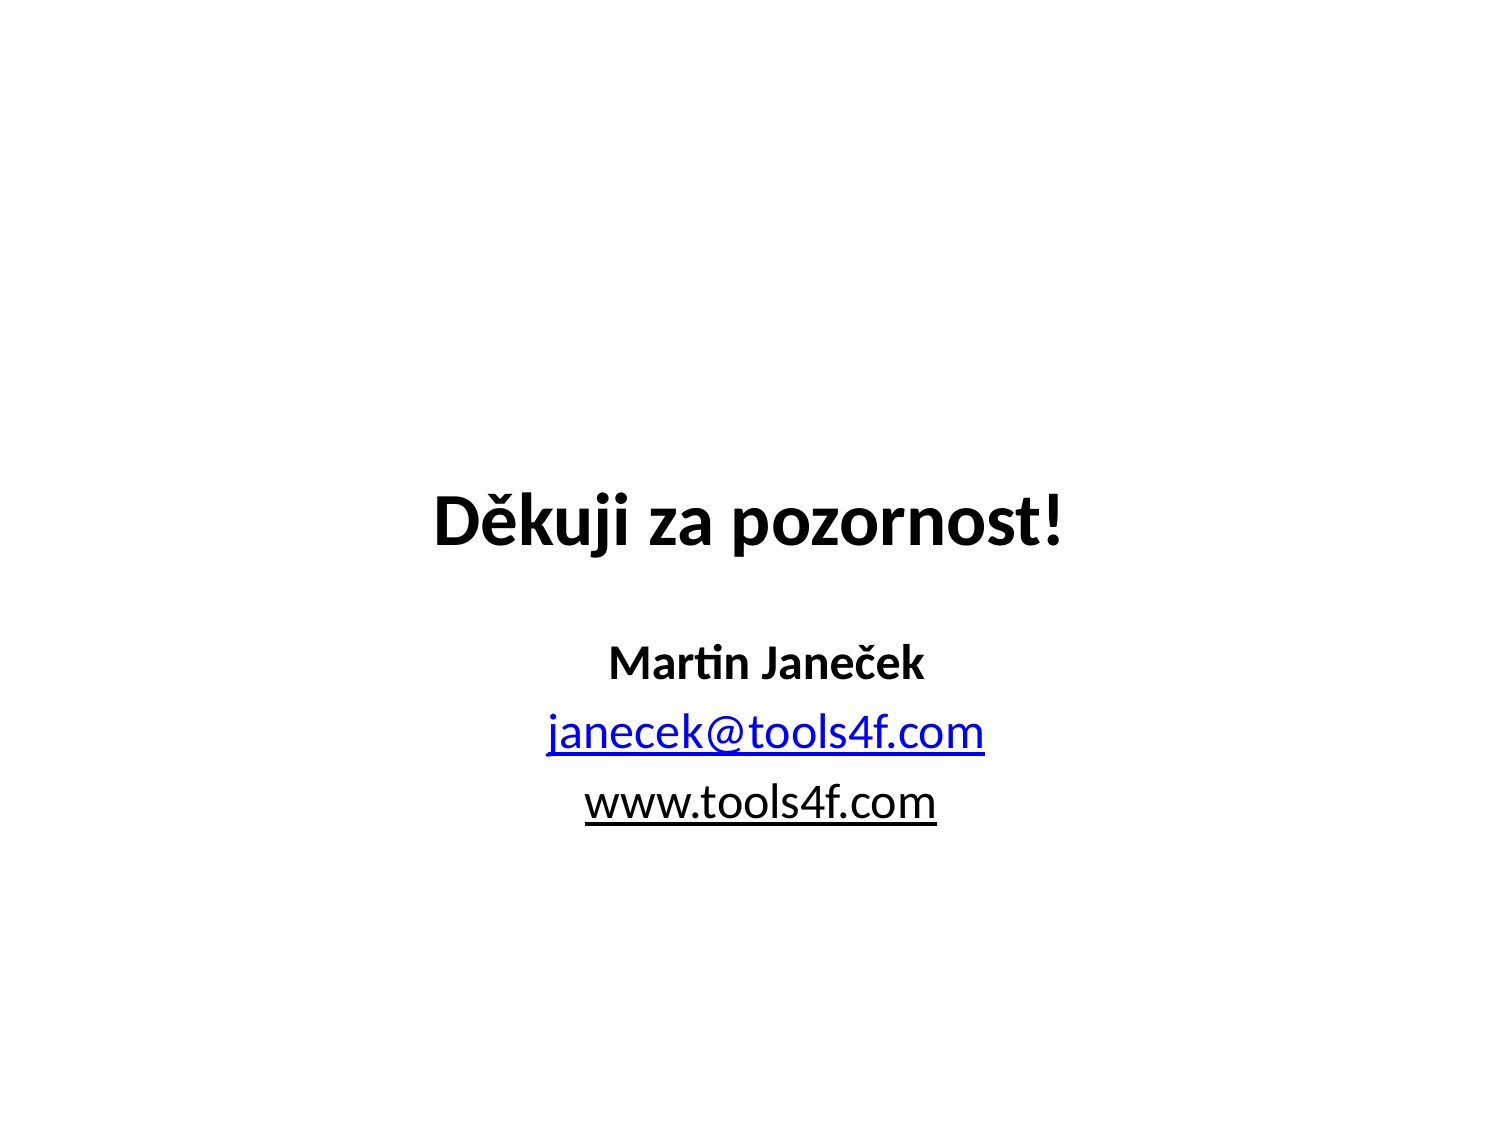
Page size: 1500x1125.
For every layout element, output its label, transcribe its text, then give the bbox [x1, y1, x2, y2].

title Děkuji za pozornost! [75, 421, 1425, 610]
text_box Martin Janeček janecek@tools4f.com www.tools4f.com [435, 621, 1098, 988]
